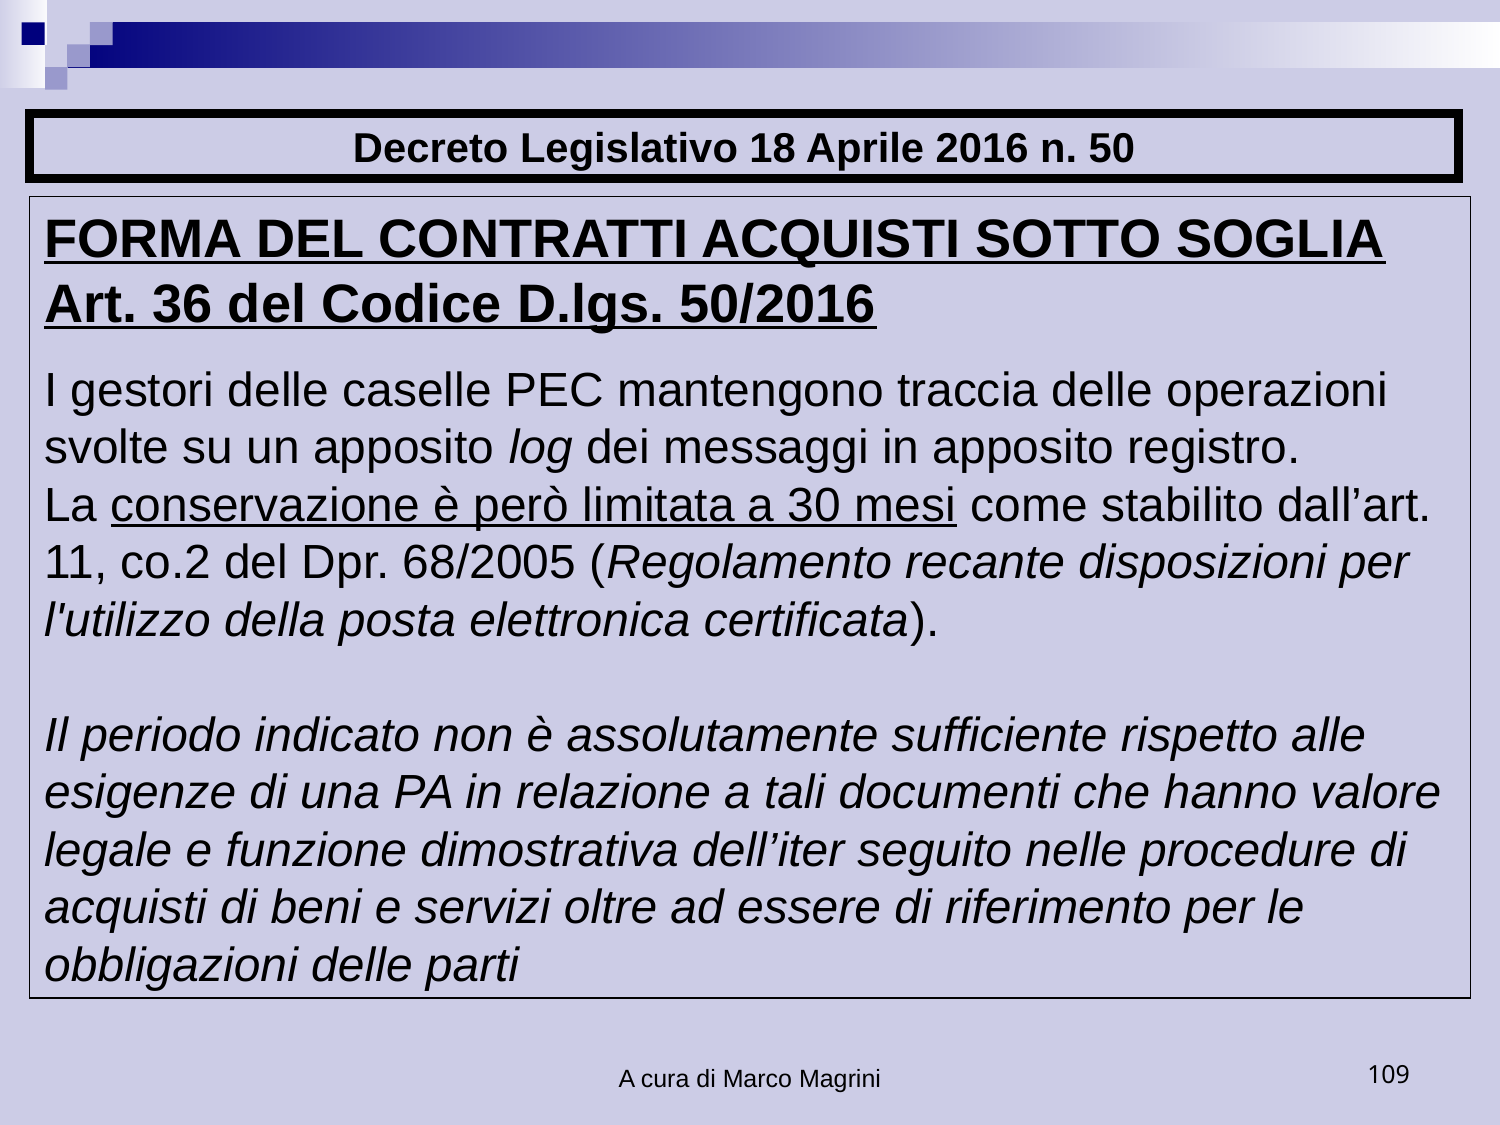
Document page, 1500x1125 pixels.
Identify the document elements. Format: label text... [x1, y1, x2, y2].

footer A cura di Marco Magrini [512, 1025, 988, 1100]
text_box FORMA DEL CONTRATTI ACQUISTI SOTTO SOGLIA Art. 36 del Codice D.lgs. 50/2016 I gestori delle caselle PEC mantengono traccia delle operazioni svolte su un apposito log dei messaggi in apposito registro. La conservazione è però limitata a 30 mesi come stabilito dall’art. 11, co.2 del Dpr. 68/2005 (Regolamento recante disposizioni per l'utilizzo della posta elettronica certificata). Il periodo indicato non è assolutamente sufficiente rispetto alle esigenze di una PA in relazione a tali documenti che hanno valore legale e funzione dimostrativa dell’iter seguito nelle procedure di acquisti di beni e servizi oltre ad essere di riferimento per le obbligazioni delle parti [29, 196, 1471, 998]
text_box Decreto Legislativo 18 Aprile 2016 n. 50 [29, 113, 1459, 179]
slide_number 109 [1074, 1025, 1425, 1100]
